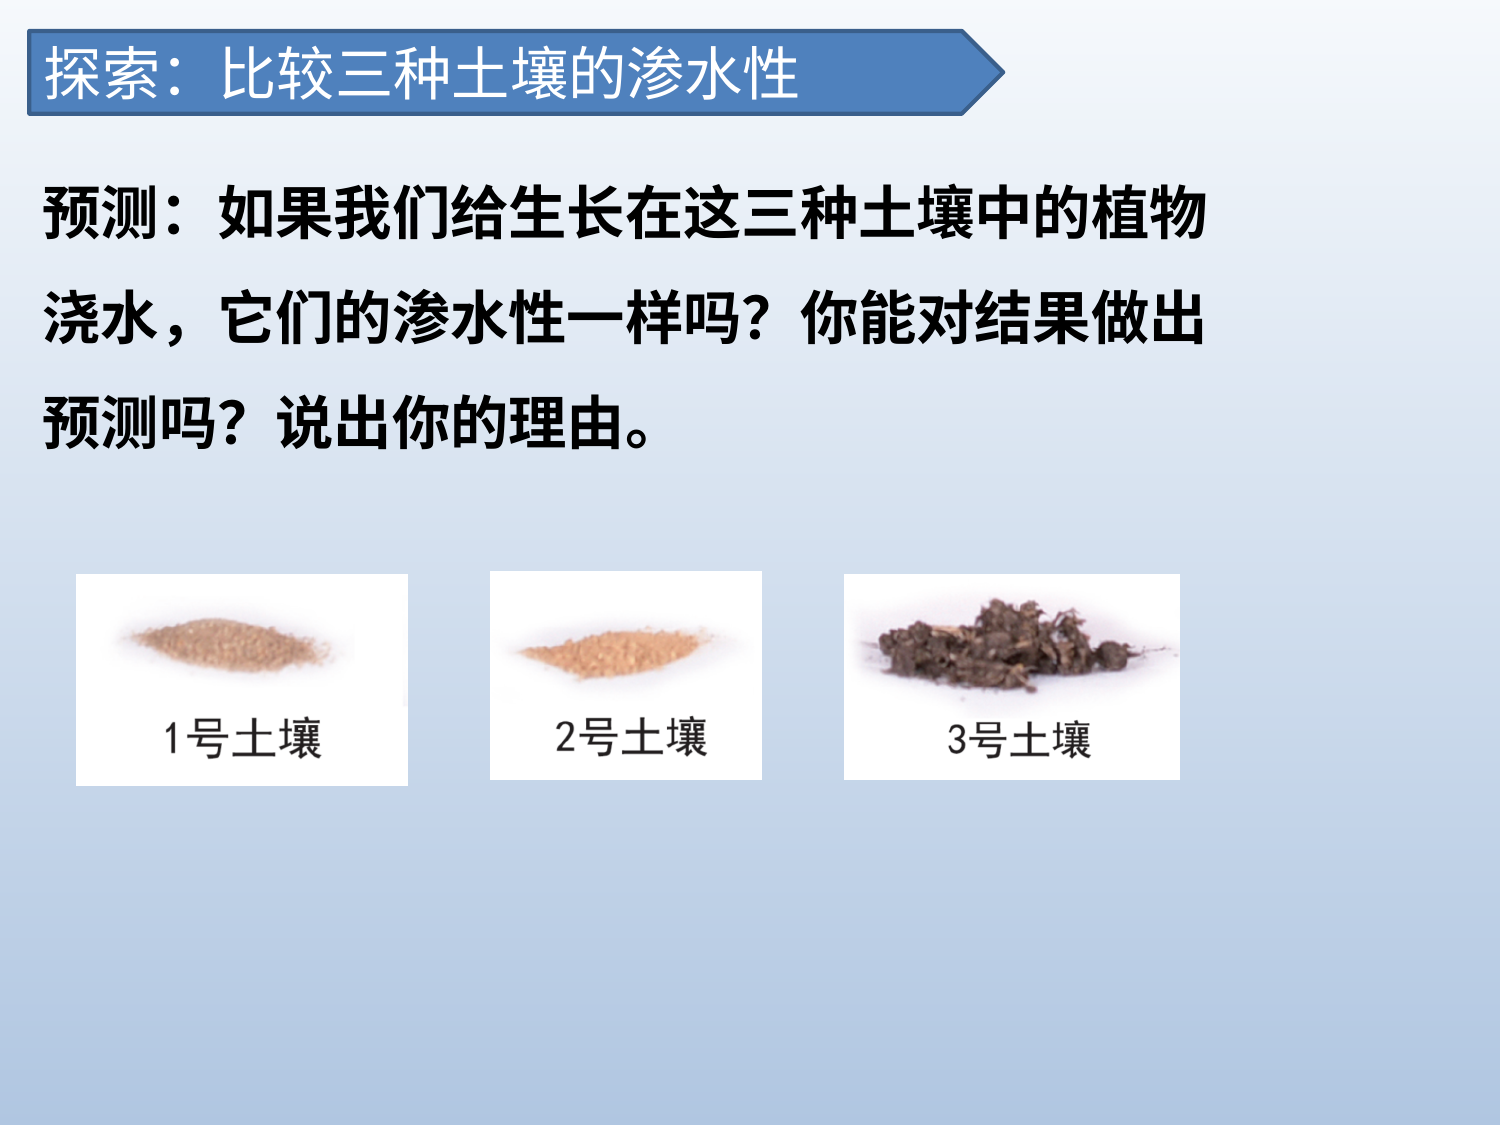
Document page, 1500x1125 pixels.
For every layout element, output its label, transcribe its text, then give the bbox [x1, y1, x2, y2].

picture [489, 571, 762, 780]
text_box 探索：比较三种土壤的渗水性 [27, 28, 1006, 116]
picture [76, 573, 408, 786]
picture [844, 573, 1181, 780]
text_box 预测：如果我们给生长在这三种土壤中的植物浇水，它们的渗水性一样吗？你能对结果做出预测吗？说出你的理由。 [27, 133, 1280, 464]
